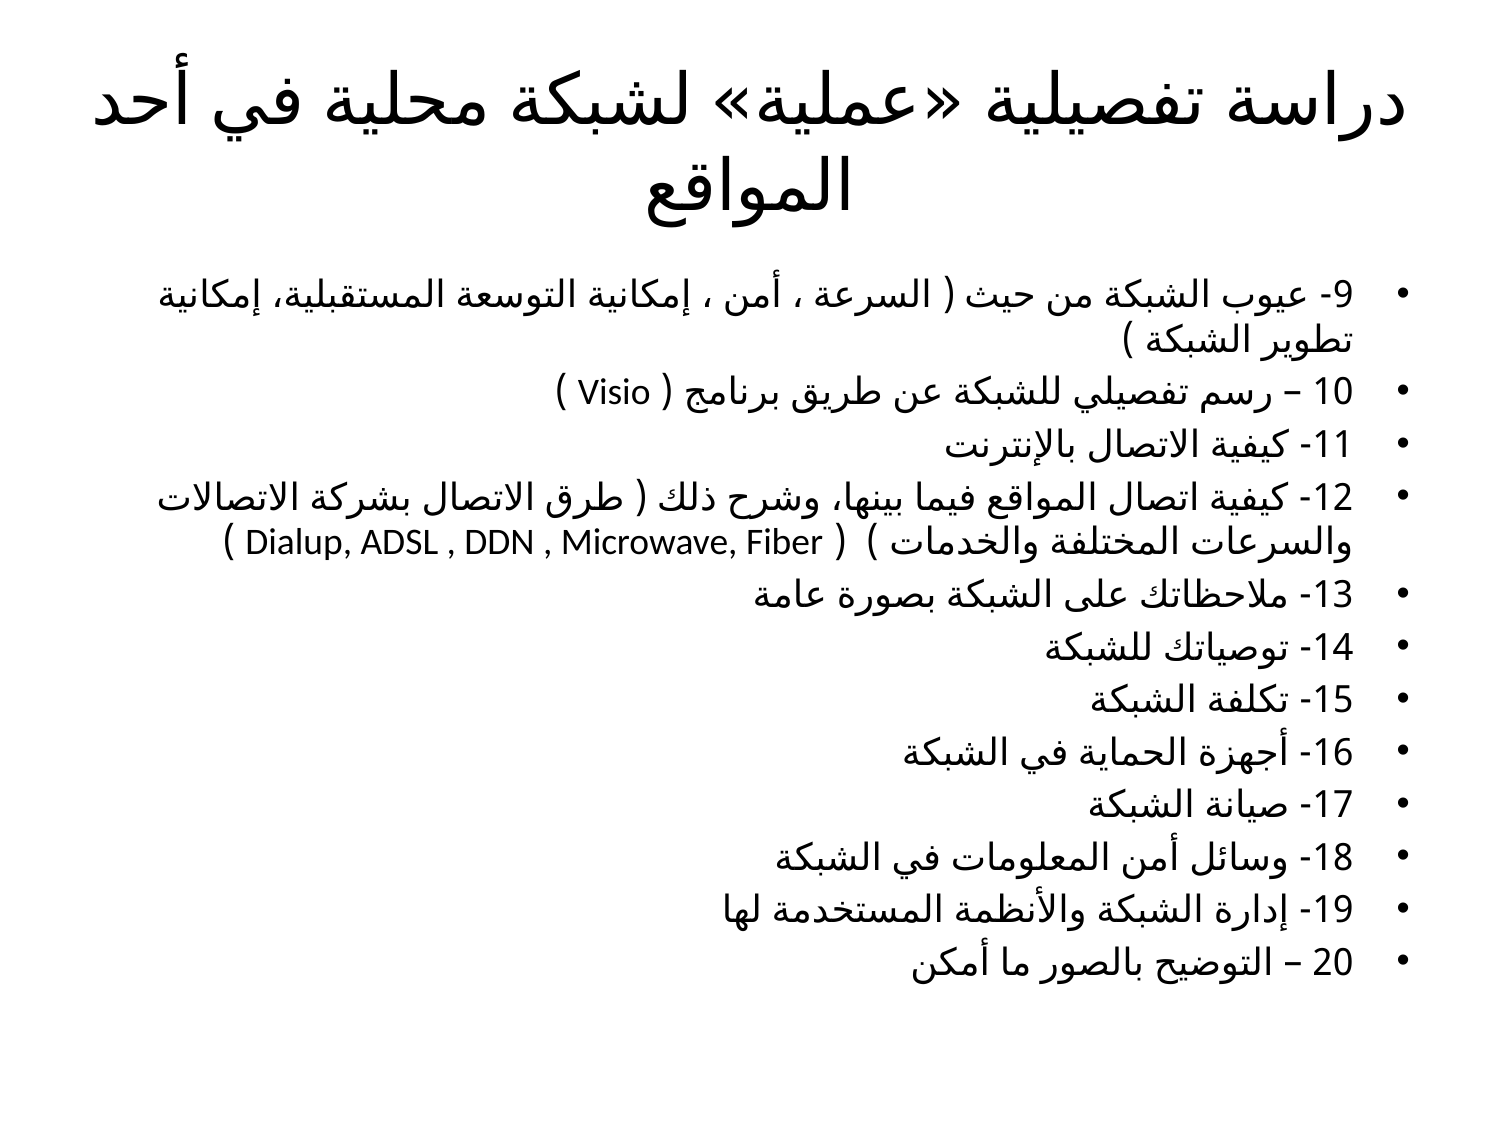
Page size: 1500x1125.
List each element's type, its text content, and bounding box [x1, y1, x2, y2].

title دراسة تفصيلية «عملية» لشبكة محلية في أحد المواقع [75, 45, 1425, 233]
list 9- عيوب الشبكة من حيث ( السرعة ، أمن ، إمكانية التوسعة المستقبلية، إمكانية تطوير الشبكة ) 10 – رسم تفصيلي للشبكة عن طريق برنامج ( Visio ) 11- كيفية الاتصال بالإنترنت 12- كيفية اتصال المواقع فيما بينها، وشرح ذلك ( طرق الاتصال بشركة الاتصالات والسرعات المختلفة والخدمات ) ( Dialup, ADSL , DDN , Microwave, Fiber ) 13- ملاحظاتك على الشبكة بصورة عامة 14- توصياتك للشبكة 15- تكلفة الشبكة 16- أجهزة الحماية في الشبكة 17- صيانة الشبكة 18- وسائل أمن المعلومات في الشبكة 19- إدارة الشبكة والأنظمة المستخدمة لها 20 – التوضيح بالصور ما أمكن [75, 262, 1425, 1005]
